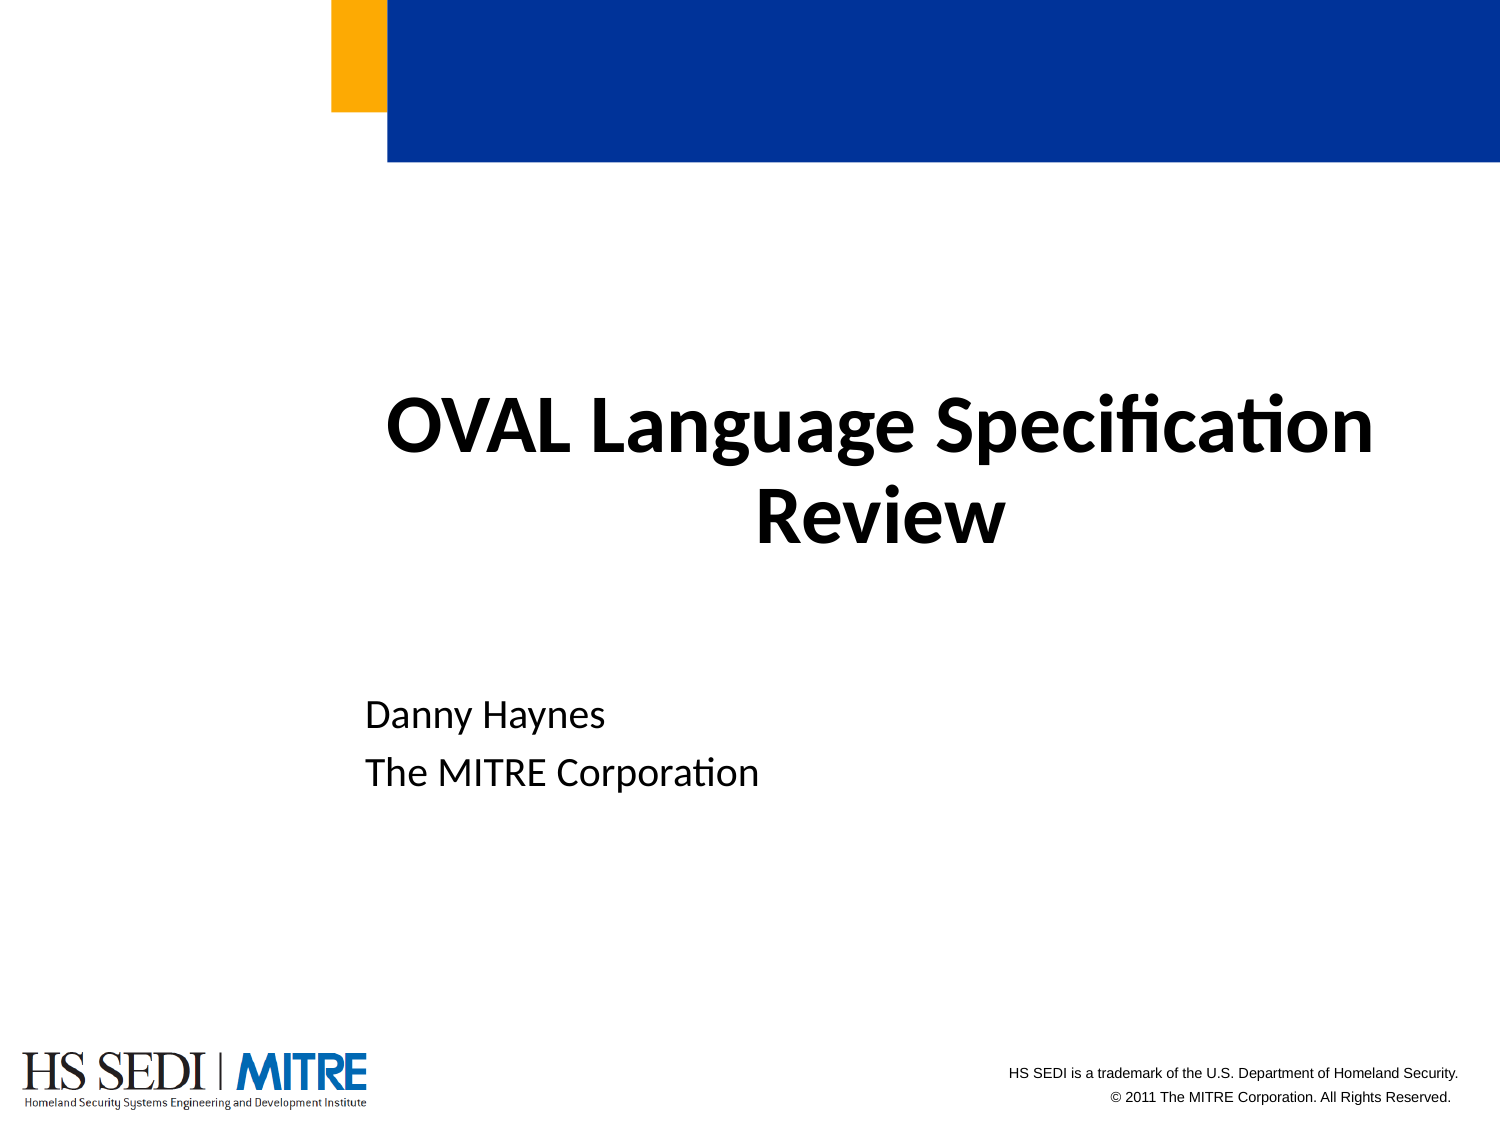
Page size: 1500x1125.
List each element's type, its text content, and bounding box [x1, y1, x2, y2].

picture [5, 1038, 381, 1119]
subtitle Danny Haynes The MITRE Corporation [349, 686, 1106, 813]
title OVAL Language Specification Review [349, 374, 1413, 563]
